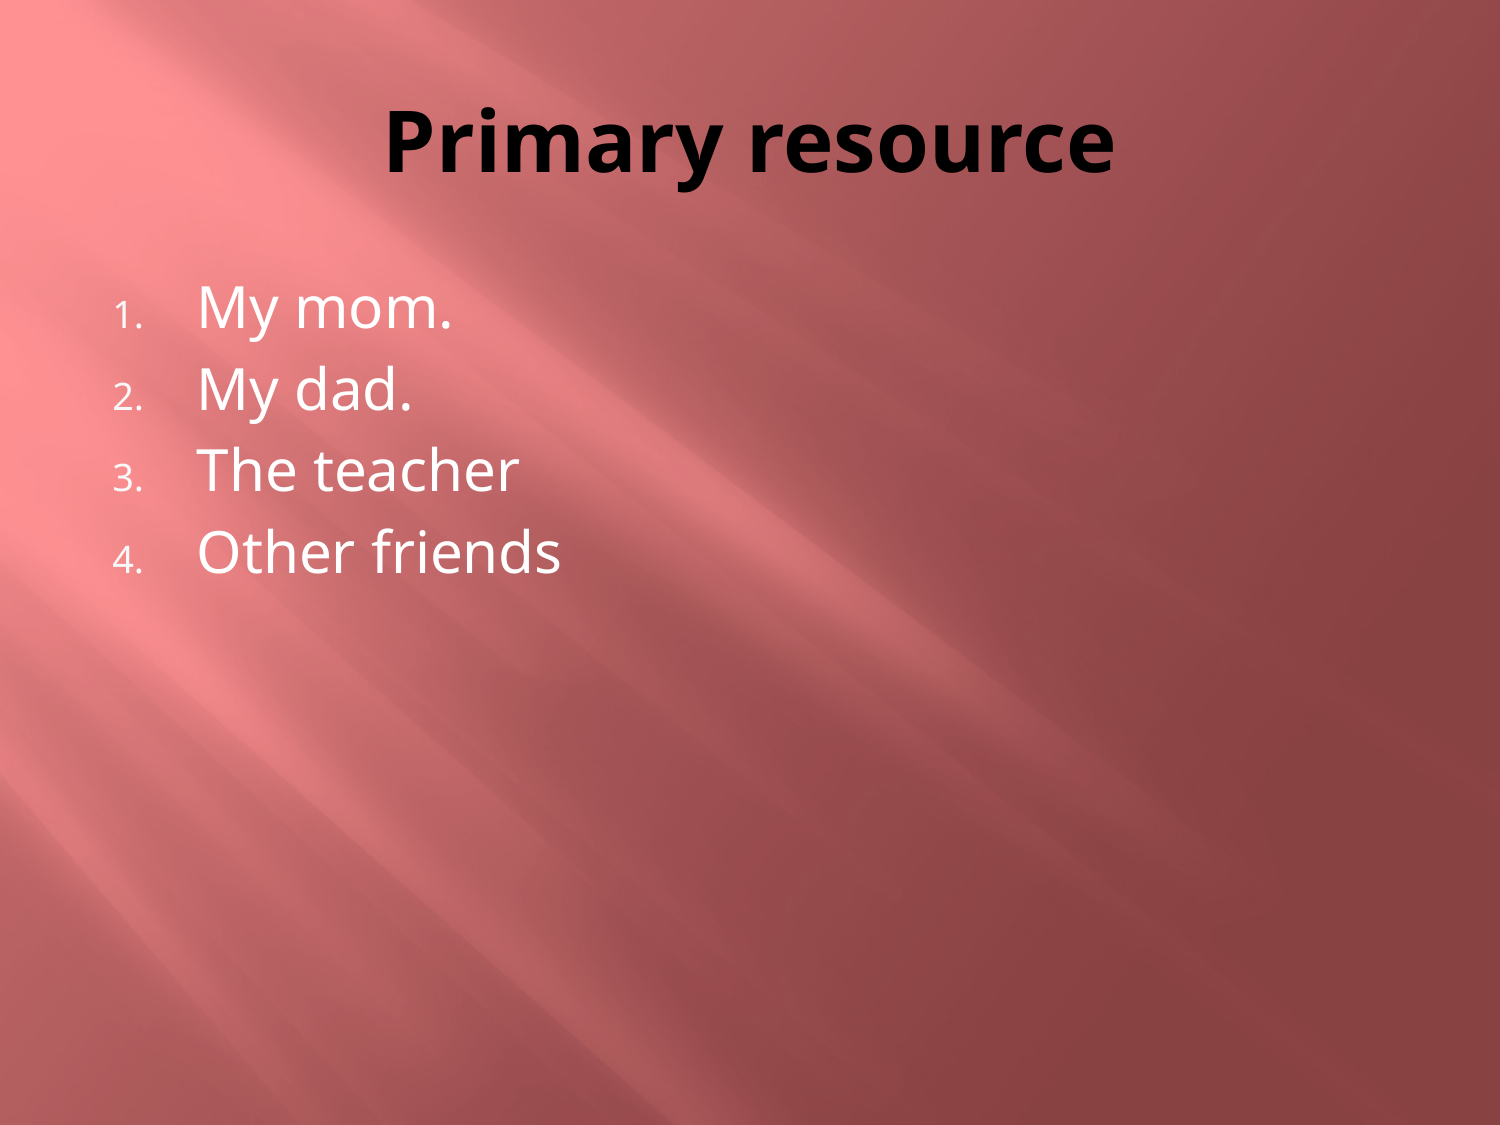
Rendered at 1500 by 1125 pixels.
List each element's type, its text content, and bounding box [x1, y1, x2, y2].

title Primary resource [75, 45, 1425, 233]
list My mom. My dad. The teacher Other friends [75, 262, 1425, 1035]
